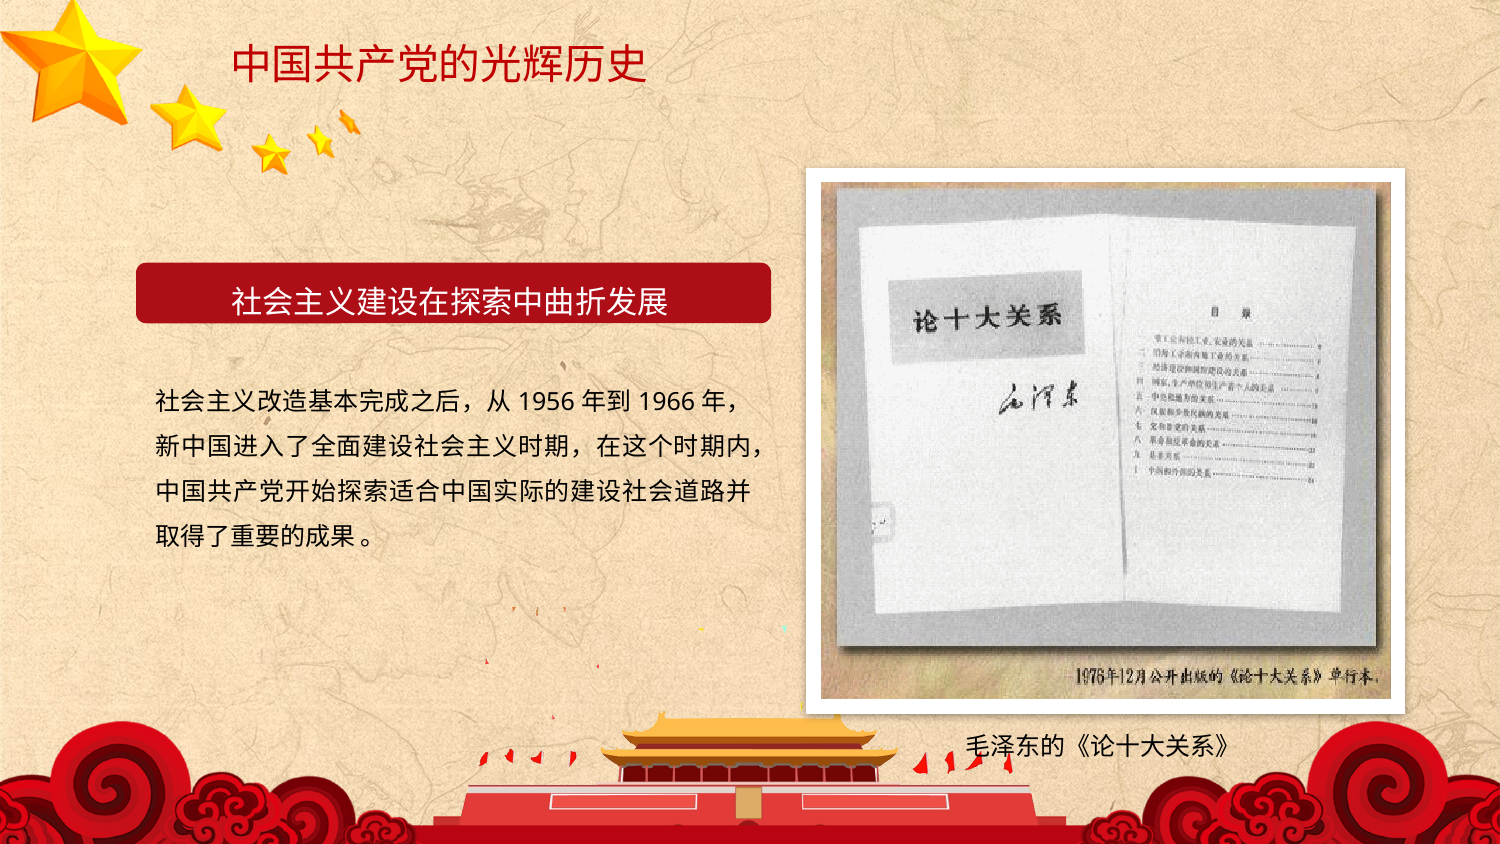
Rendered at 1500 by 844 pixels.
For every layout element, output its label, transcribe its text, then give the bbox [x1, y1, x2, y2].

text_box 社会主义改造基本完成之后，从1956年到1966年，新中国进入了全面建设社会主义时期，在这个时期内，中国共产党开始探索适合中国实际的建设社会道路并取得了重要的成果 。 [140, 363, 767, 558]
text_box 社会主义建设在探索中曲折发展 [198, 256, 709, 328]
text_box [133, 260, 198, 326]
text_box 毛泽东的《论十大关系》 [876, 708, 1336, 768]
picture [0, 0, 1500, 844]
text_box [709, 260, 774, 326]
